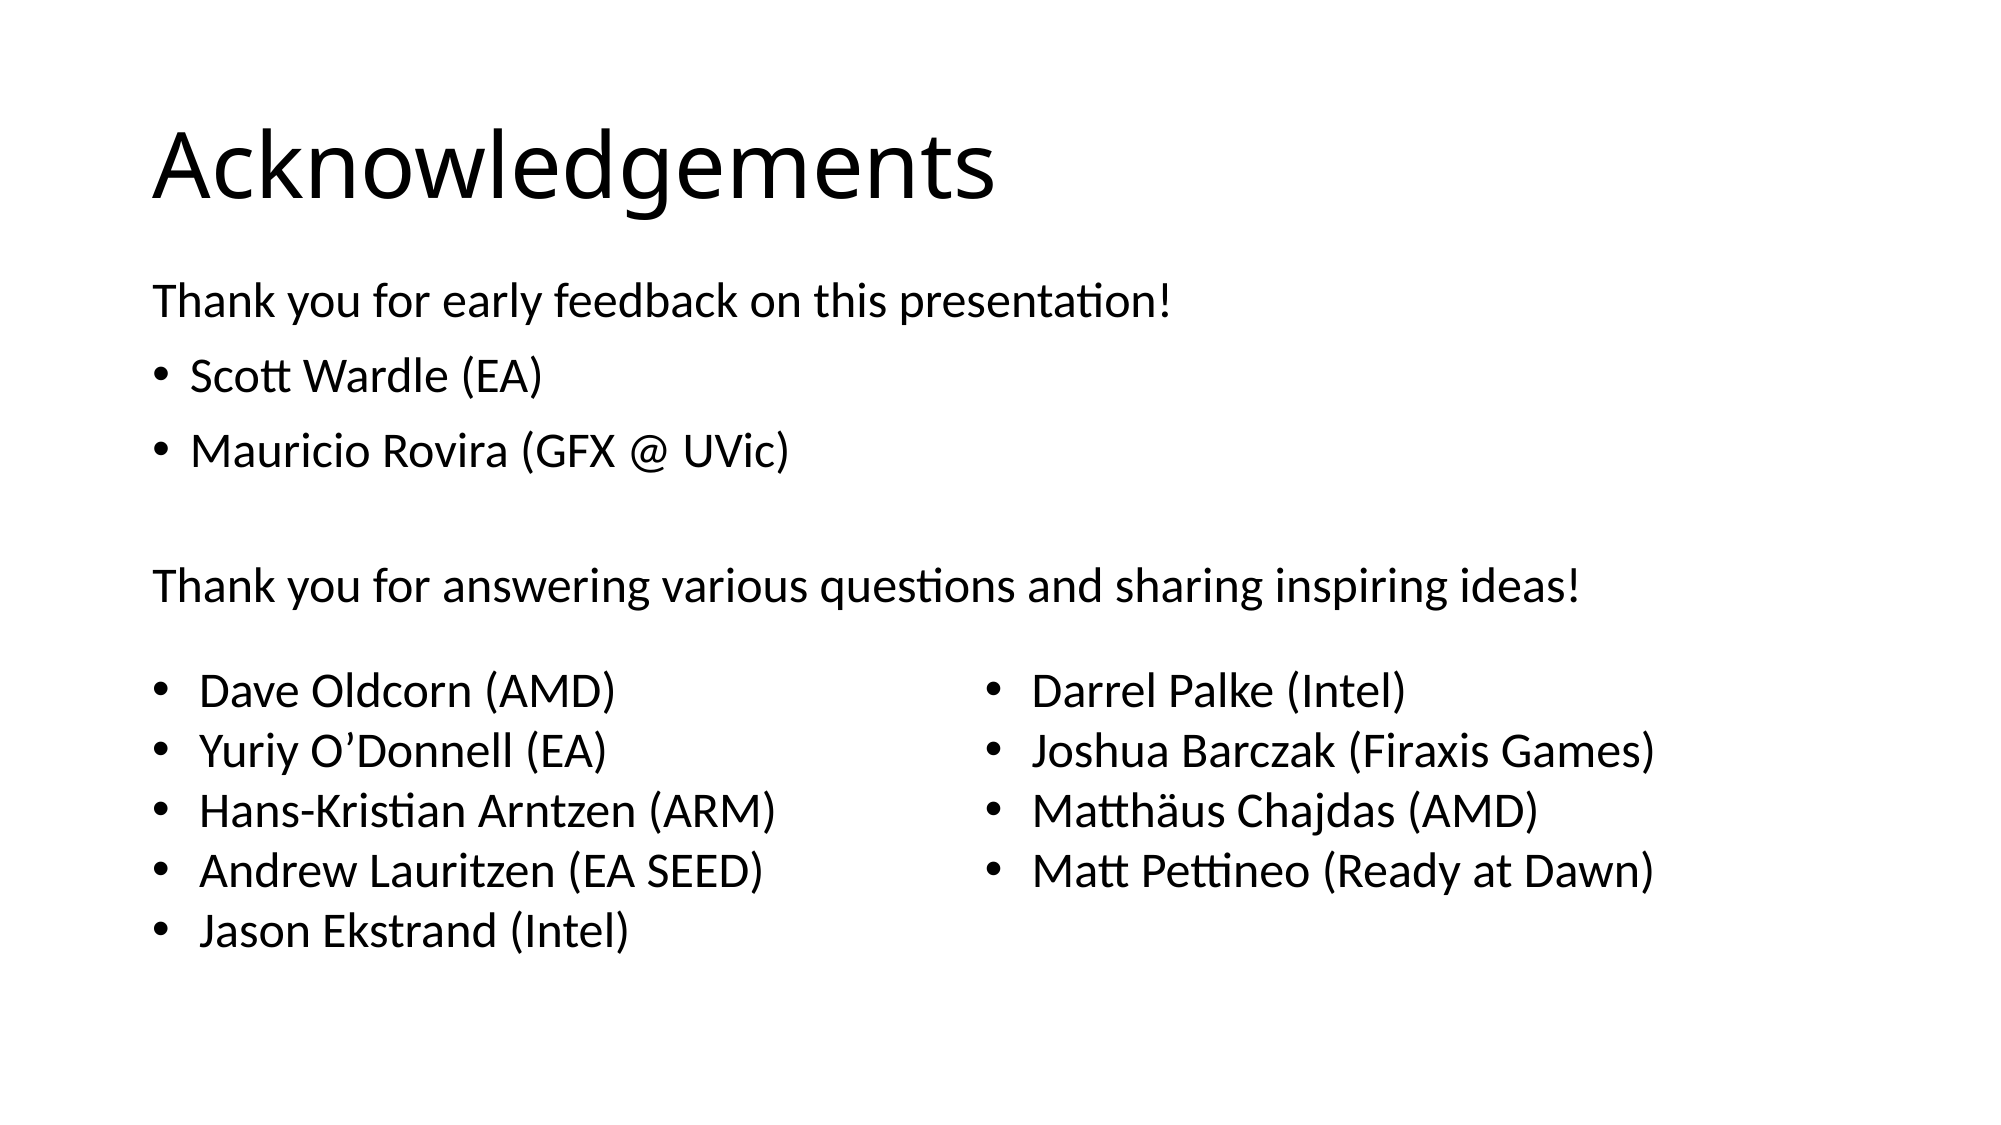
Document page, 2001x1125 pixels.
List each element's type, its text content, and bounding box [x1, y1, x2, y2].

title Acknowledgements [137, 59, 1863, 267]
text_box Dave Oldcorn (AMD) Yuriy O’Donnell (EA) Hans-Kristian Arntzen (ARM) Andrew Lauritzen (EA SEED) Jason Ekstrand (Intel) Darrel Palke (Intel) Joshua Barczak (Firaxis Games) Matthäus Chajdas (AMD) Matt Pettineo (Ready at Dawn) [137, 650, 1833, 1013]
list Thank you for early feedback on this presentation! Scott Wardle (EA) Mauricio Rovira (GFX @ UVic) Thank you for answering various questions and sharing inspiring ideas! [137, 267, 1863, 981]
